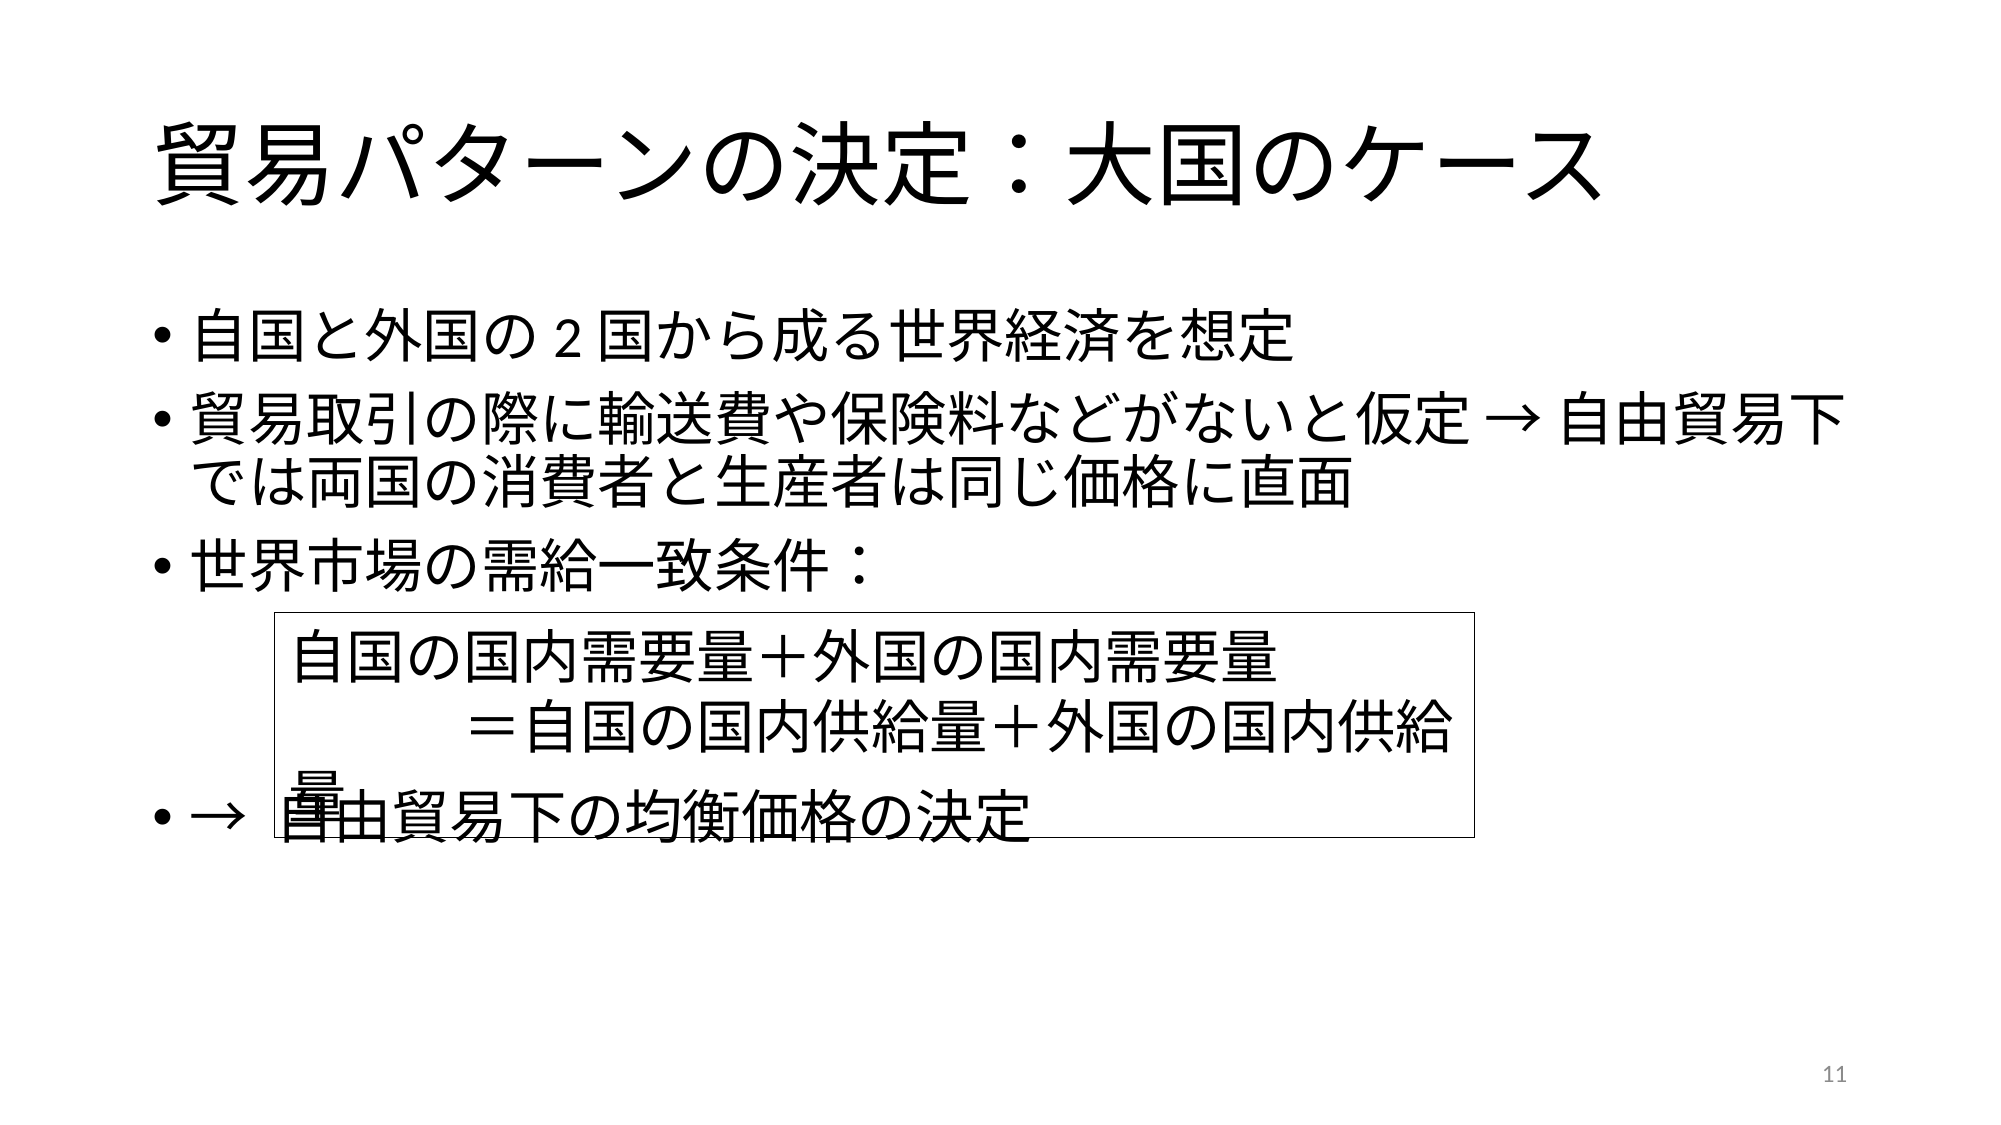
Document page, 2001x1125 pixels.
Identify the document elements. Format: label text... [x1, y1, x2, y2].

slide_number 11 [1412, 1042, 1863, 1103]
list 自国と外国の2国から成る世界経済を想定 貿易取引の際に輸送費や保険料などがないと仮定 → 自由貿易下では両国の消費者と生産者は同じ価格に直面 世界市場の需給一致条件： → 自由貿易下の均衡価格の決定 [137, 299, 1863, 1014]
title 貿易パターンの決定：大国のケース [137, 59, 1863, 278]
text_box 自国の国内需要量＋外国の国内需要量 ＝自国の国内供給量＋外国の国内供給量 [274, 612, 1475, 838]
